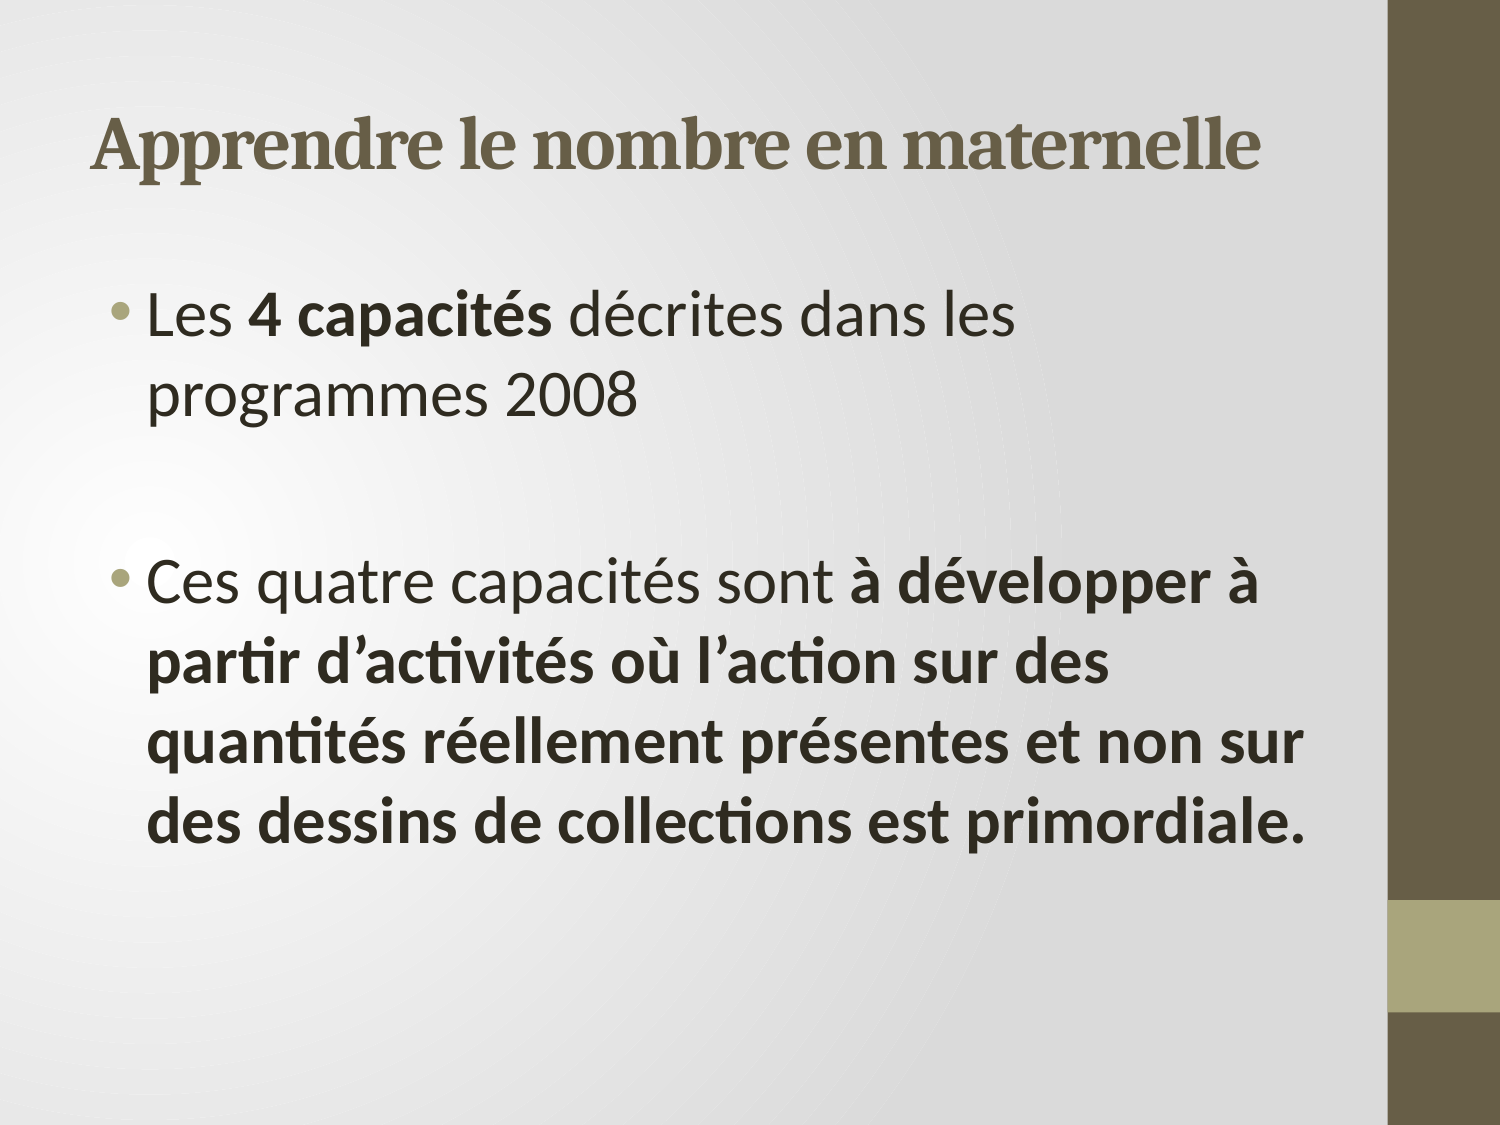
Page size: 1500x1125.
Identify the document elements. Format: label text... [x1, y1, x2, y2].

list Les 4 capacités décrites dans les programmes 2008 Ces quatre capacités sont à développer à partir d’activités où l’action sur des quantités réellement présentes et non sur des dessins de collections est primordiale. [75, 262, 1325, 1050]
title Apprendre le nombre en maternelle [75, 45, 1325, 233]
